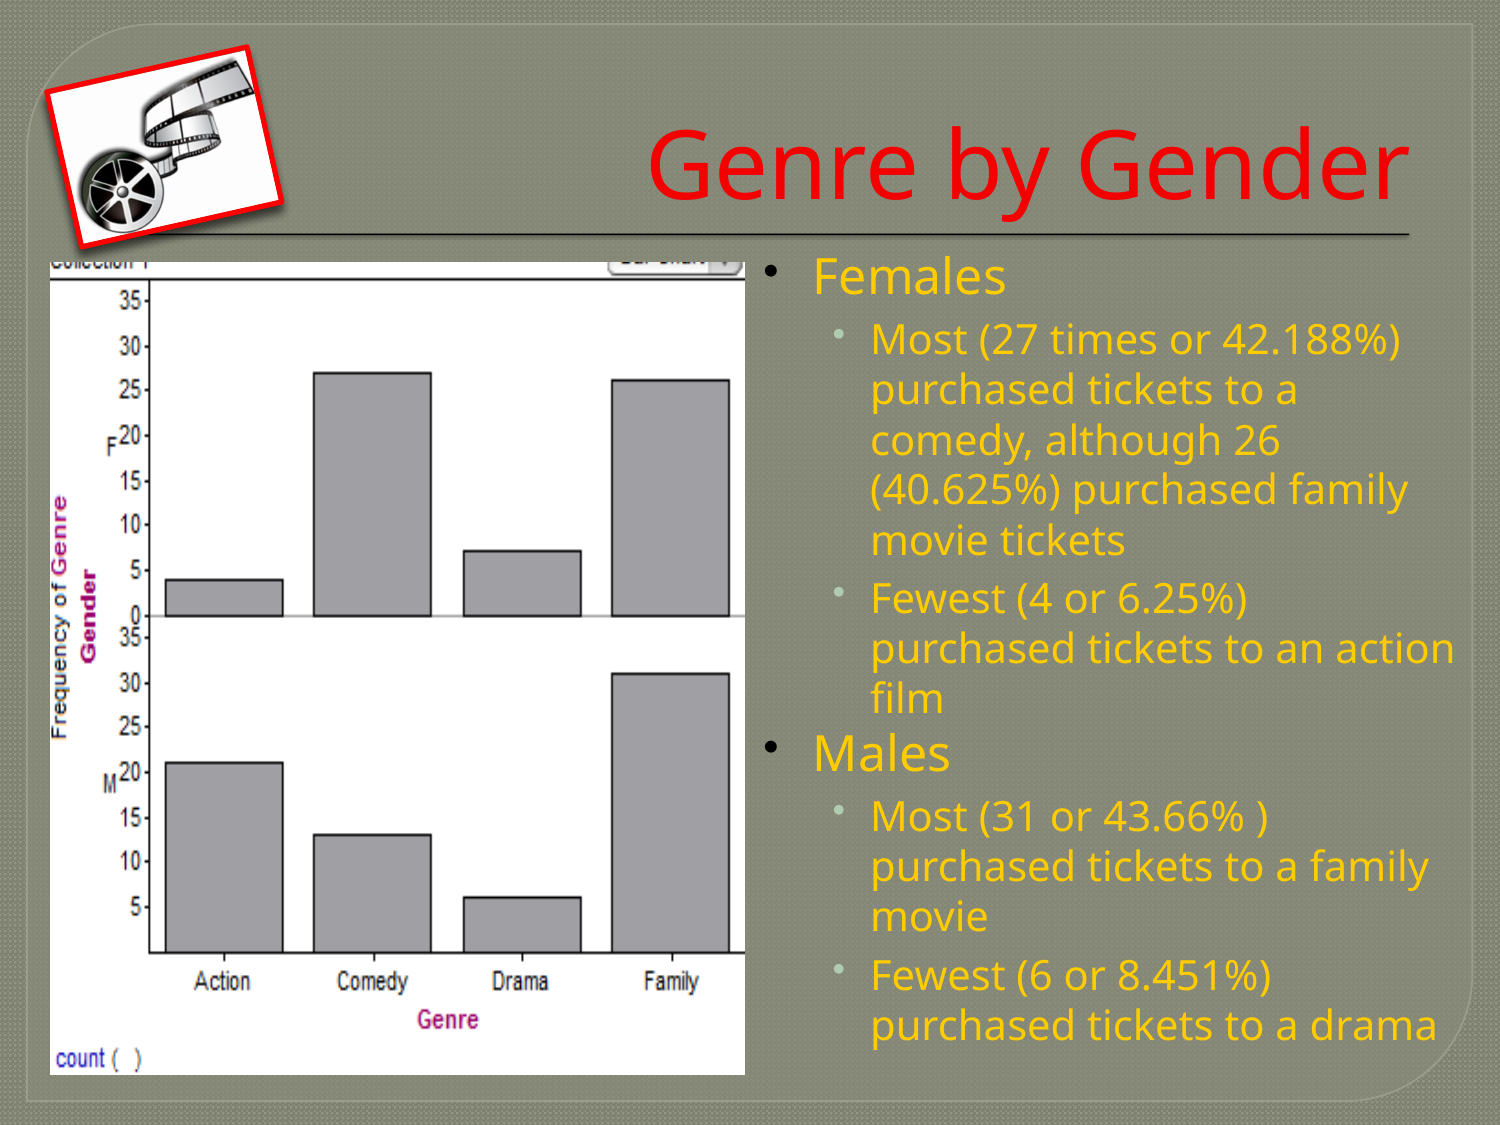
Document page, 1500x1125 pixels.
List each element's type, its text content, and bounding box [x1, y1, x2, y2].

picture [51, 51, 278, 243]
title Genre by Gender [76, 38, 1427, 226]
list Females Most (27 times or 42.188%) purchased tickets to a comedy, although 26 (40.625%) purchased family movie tickets Fewest (4 or 6.25%) purchased tickets to an action film Males Most (31 or 43.66% ) purchased tickets to a family movie Fewest (6 or 8.451%) purchased tickets to a drama [749, 237, 1476, 1006]
picture [49, 262, 745, 1076]
